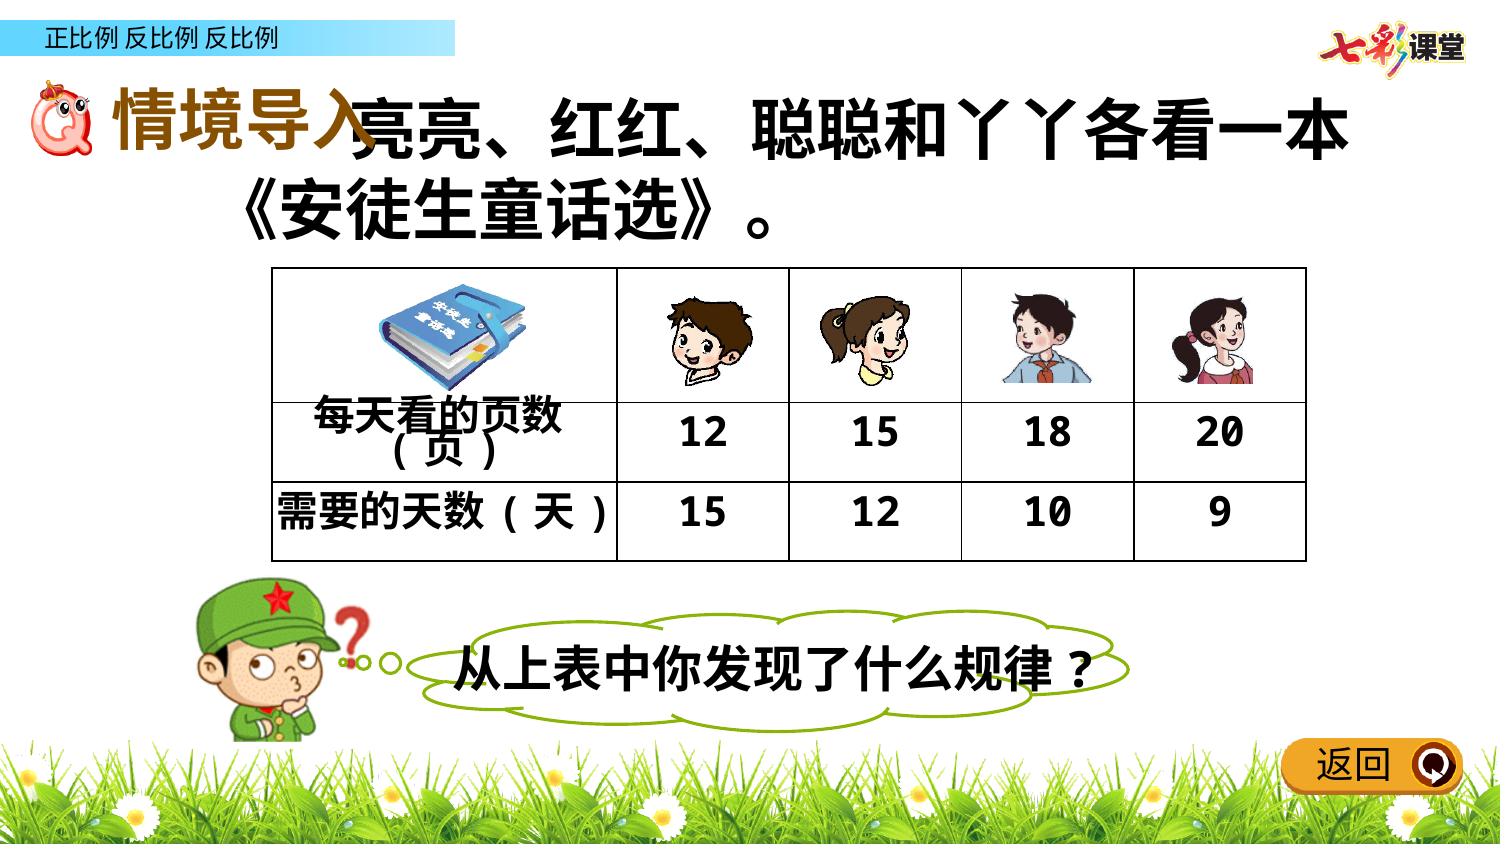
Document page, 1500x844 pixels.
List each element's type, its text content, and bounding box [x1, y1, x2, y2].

picture [31, 80, 92, 156]
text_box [1281, 733, 1464, 795]
table_cell 12 [618, 403, 788, 481]
table_header [1135, 269, 1305, 402]
table_cell 9 [1135, 483, 1305, 560]
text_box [378, 284, 1253, 391]
picture [0, 575, 1500, 844]
table_header [618, 269, 788, 282]
table_header [273, 269, 616, 402]
table_cell 18 [962, 403, 1133, 481]
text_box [407, 610, 1176, 732]
table_cell 每天看的页数(页) [273, 403, 616, 481]
table_header [962, 269, 1133, 282]
table_cell 需要的天数(天) [273, 483, 616, 560]
text_box 情境导入 [100, 72, 404, 164]
table_cell 12 [790, 483, 961, 560]
table_cell 10 [962, 483, 1133, 560]
picture [1316, 20, 1468, 80]
table_cell 15 [790, 403, 961, 481]
table_cell 20 [1135, 403, 1305, 481]
table_header [790, 269, 961, 282]
table_cell 15 [618, 483, 788, 560]
text_box 亮亮、红红、聪聪和丫丫各看一本 《安徒生童话选》。 [196, 80, 1367, 256]
